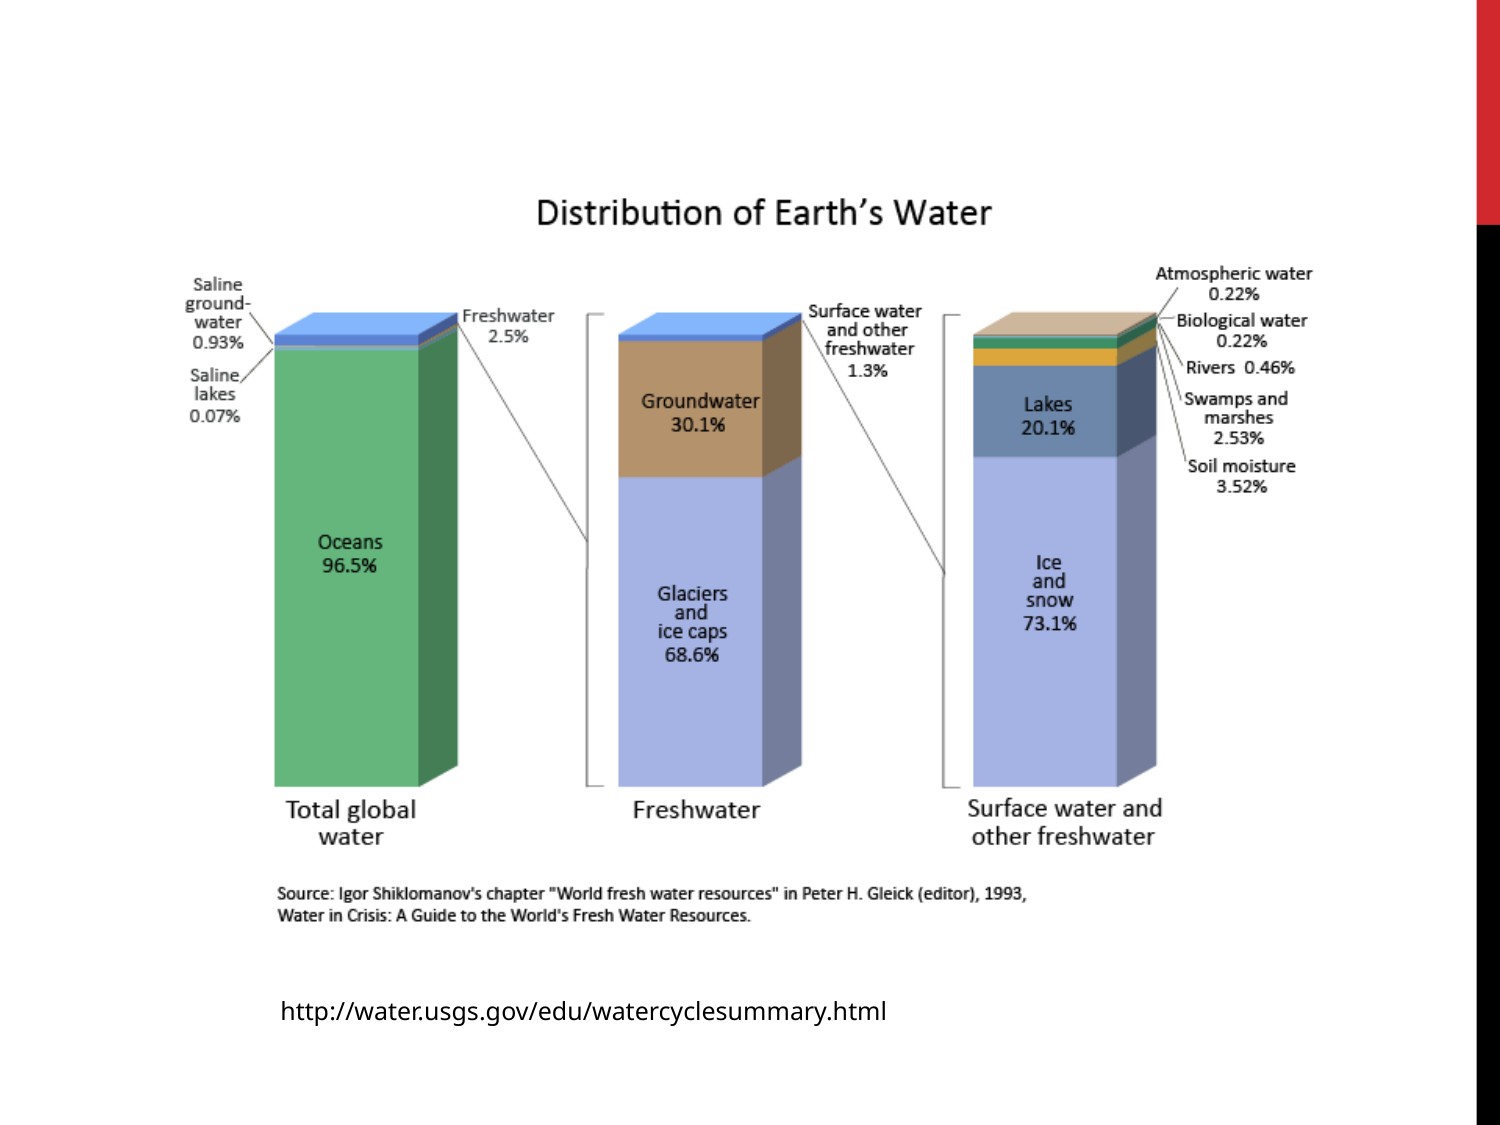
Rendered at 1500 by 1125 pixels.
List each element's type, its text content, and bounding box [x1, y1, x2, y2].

text_box http://water.usgs.gov/edu/watercyclesummary.html [265, 987, 1016, 1033]
picture [180, 197, 1320, 928]
